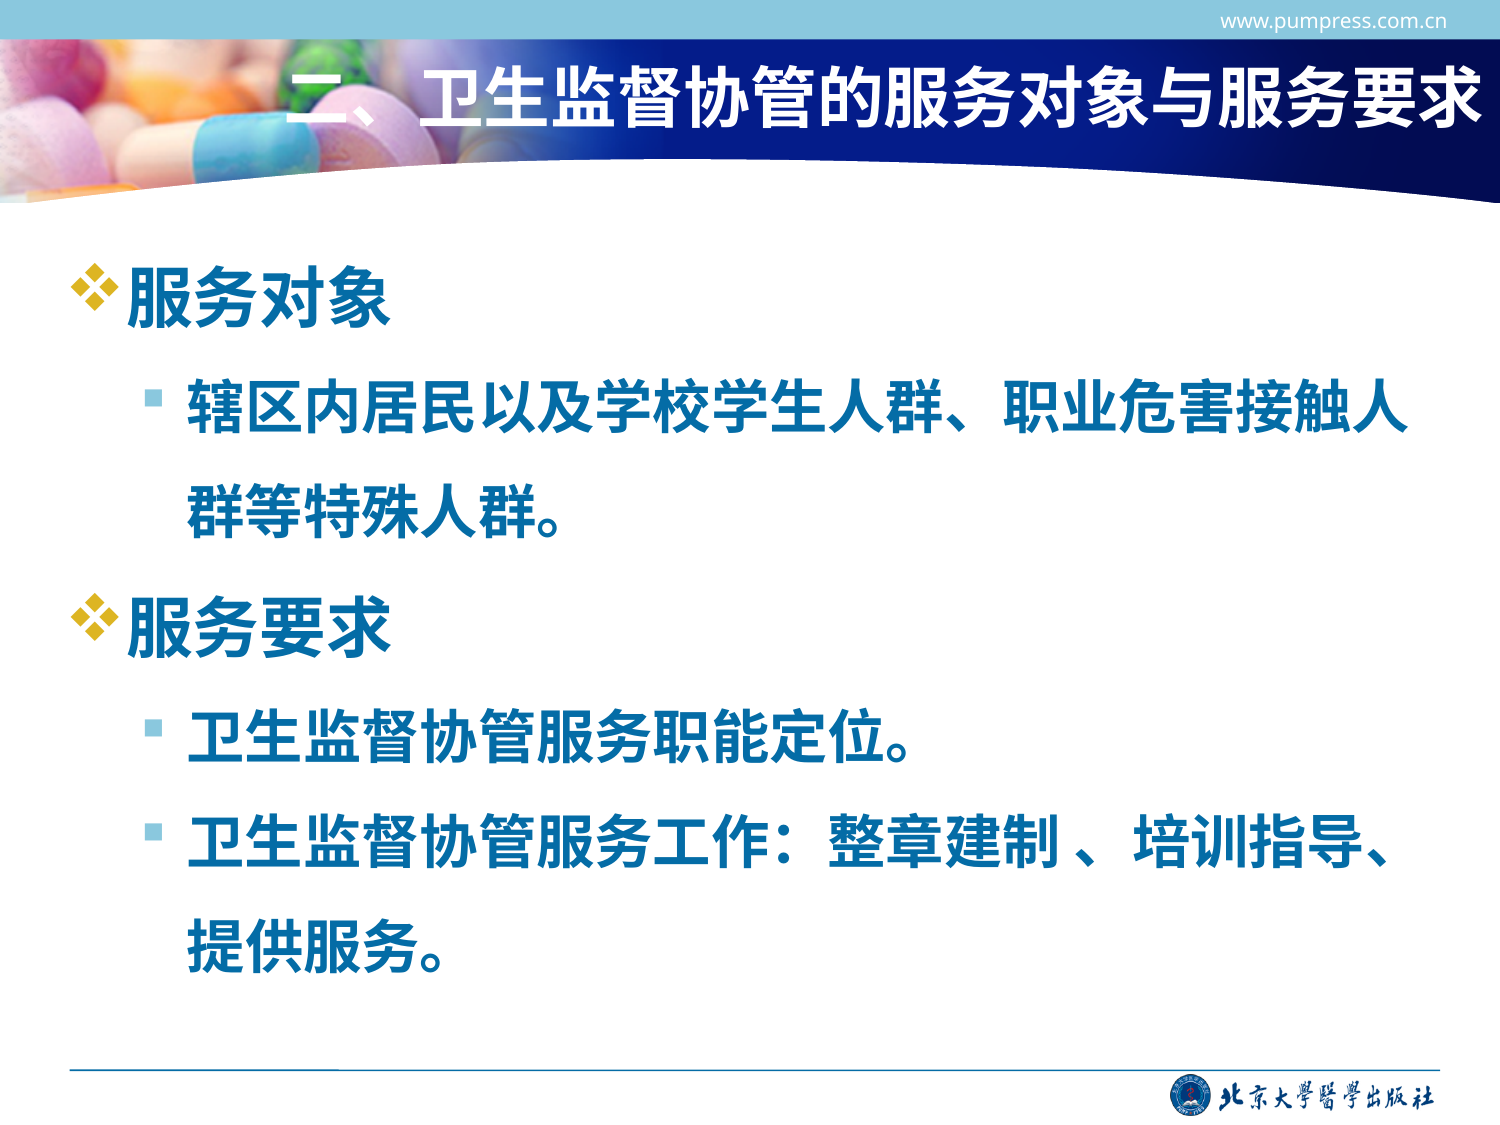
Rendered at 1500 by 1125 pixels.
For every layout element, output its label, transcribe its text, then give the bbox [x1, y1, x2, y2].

text_box [152, 785, 1325, 845]
list 服务对象 辖区内居民以及学校学生人群、职业危害接触人群等特殊人群。 服务要求 卫生监督协管服务职能定位。 卫生监督协管服务工作：整章建制 、培训指导、提供服务。 [49, 207, 1463, 1026]
picture [1170, 1074, 1436, 1118]
title 二、卫生监督协管的服务对象与服务要求 [137, 49, 1500, 143]
slide_number www.pumpress.com.cn [1024, 0, 1463, 38]
picture [0, 40, 1500, 203]
